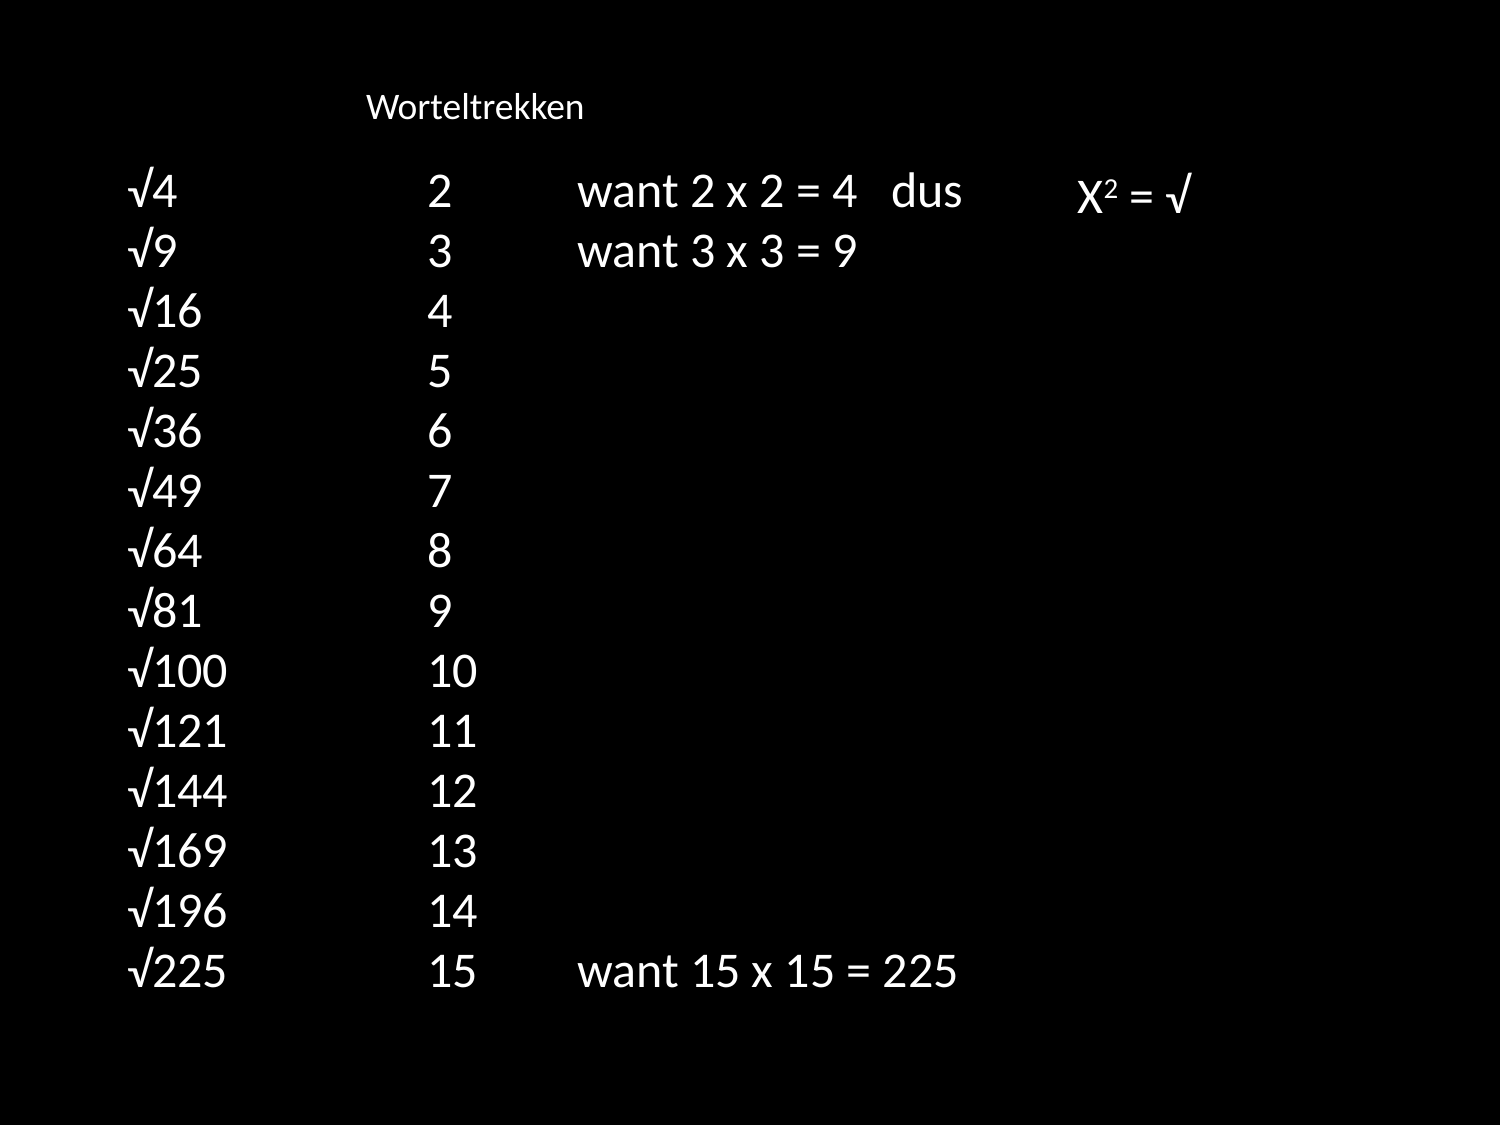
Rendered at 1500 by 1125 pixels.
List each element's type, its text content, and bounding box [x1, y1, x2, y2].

text_box √4 2 want 2 x 2 = 4 dus √9 3 want 3 x 3 = 9 √16 4 √25 5 √36 6 √49 7 √64 8 √81 9 √100 10 √121 11 √144 12 √169 13 √196 14 √225 15 want 15 x 15 = 225 [112, 149, 1038, 1065]
text_box Worteltrekken [351, 74, 609, 135]
text_box X2 = √ [1062, 156, 1288, 232]
